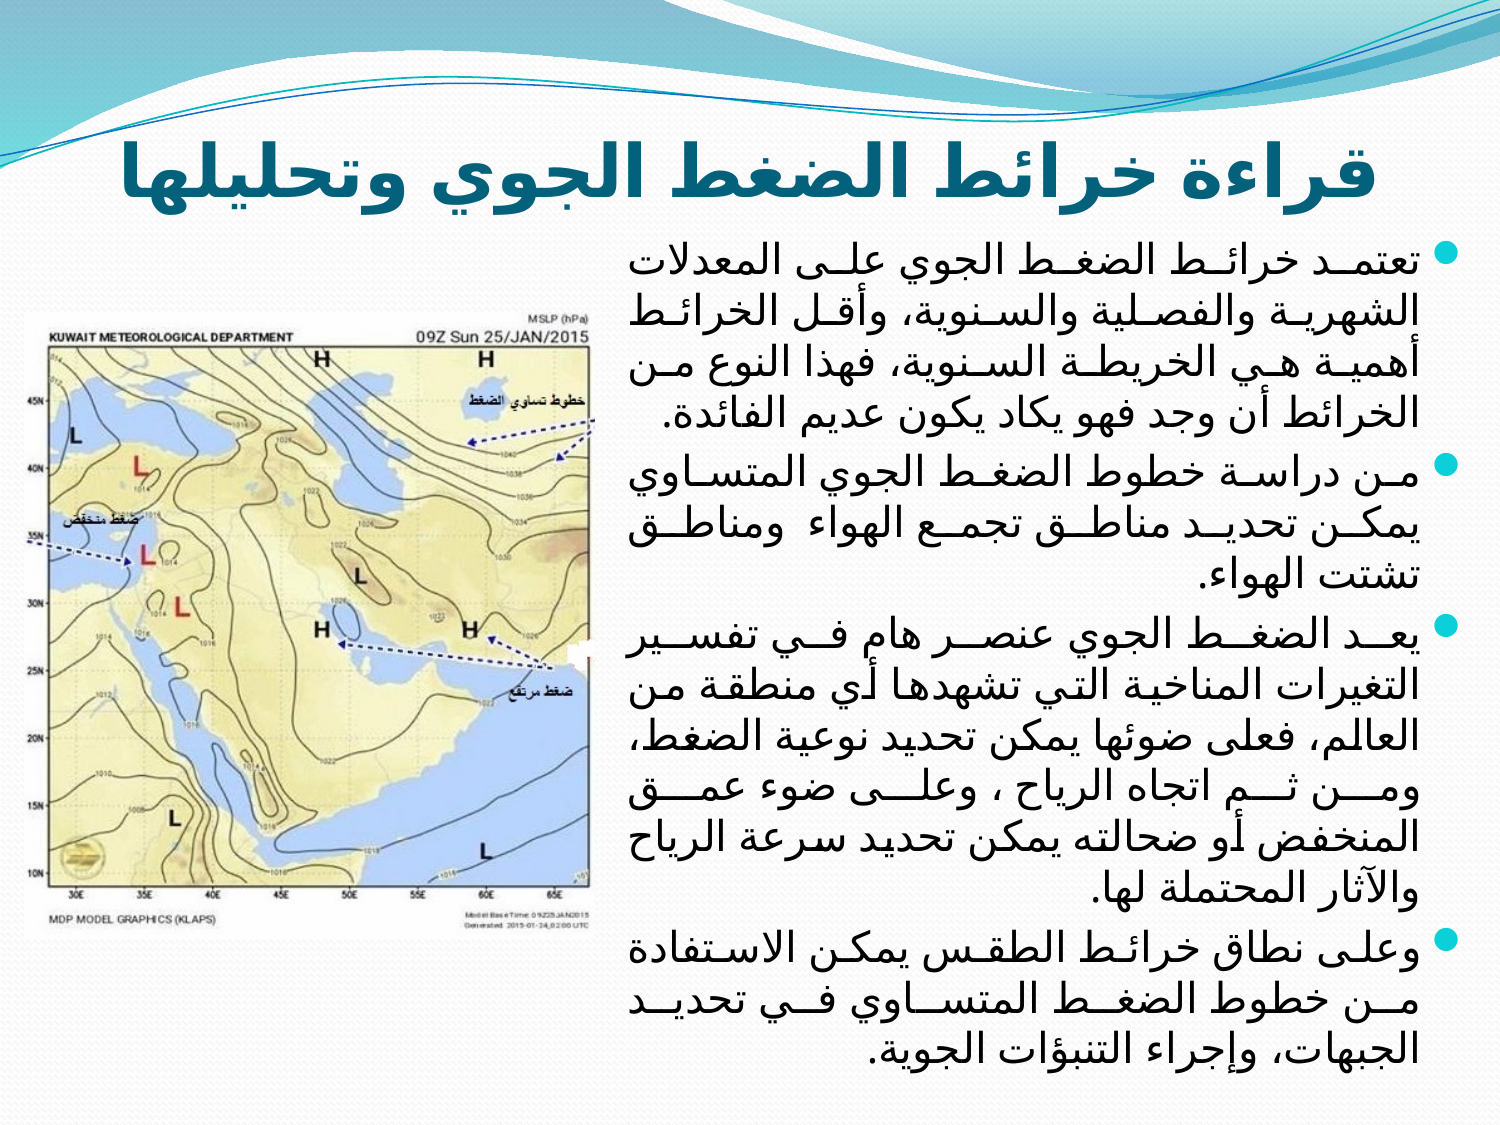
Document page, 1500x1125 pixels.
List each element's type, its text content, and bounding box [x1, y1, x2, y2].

picture [24, 312, 596, 938]
list تعتمد خرائط الضغط الجوي على المعدلات الشهرية والفصلية والسنوية، وأقل الخرائط أهمية هي الخريطة السنوية، فهذا النوع من الخرائط أن وجد فهو يكاد يكون عديم الفائدة. من دراسة خطوط الضغط الجوي المتساوي يمكن تحديد مناطق تجمع الهواء ومناطق تشتت الهواء. يعد الضغط الجوي عنصر هام في تفسير التغيرات المناخية التي تشهدها أي منطقة من العالم، فعلى ضوئها يمكن تحديد نوعية الضغط، ومن ثم اتجاه الرياح ، وعلى ضوء عمق المنخفض أو ضحالته يمكن تحديد سرعة الرياح والآثار المحتملة لها. وعلى نطاق خرائط الطقس يمكن الاستفادة من خطوط الضغط المتساوي في تحديد الجبهات، وإجراء التنبؤات الجوية. [612, 224, 1475, 1088]
title قراءة خرائط الضغط الجوي وتحليلها [75, 115, 1425, 213]
